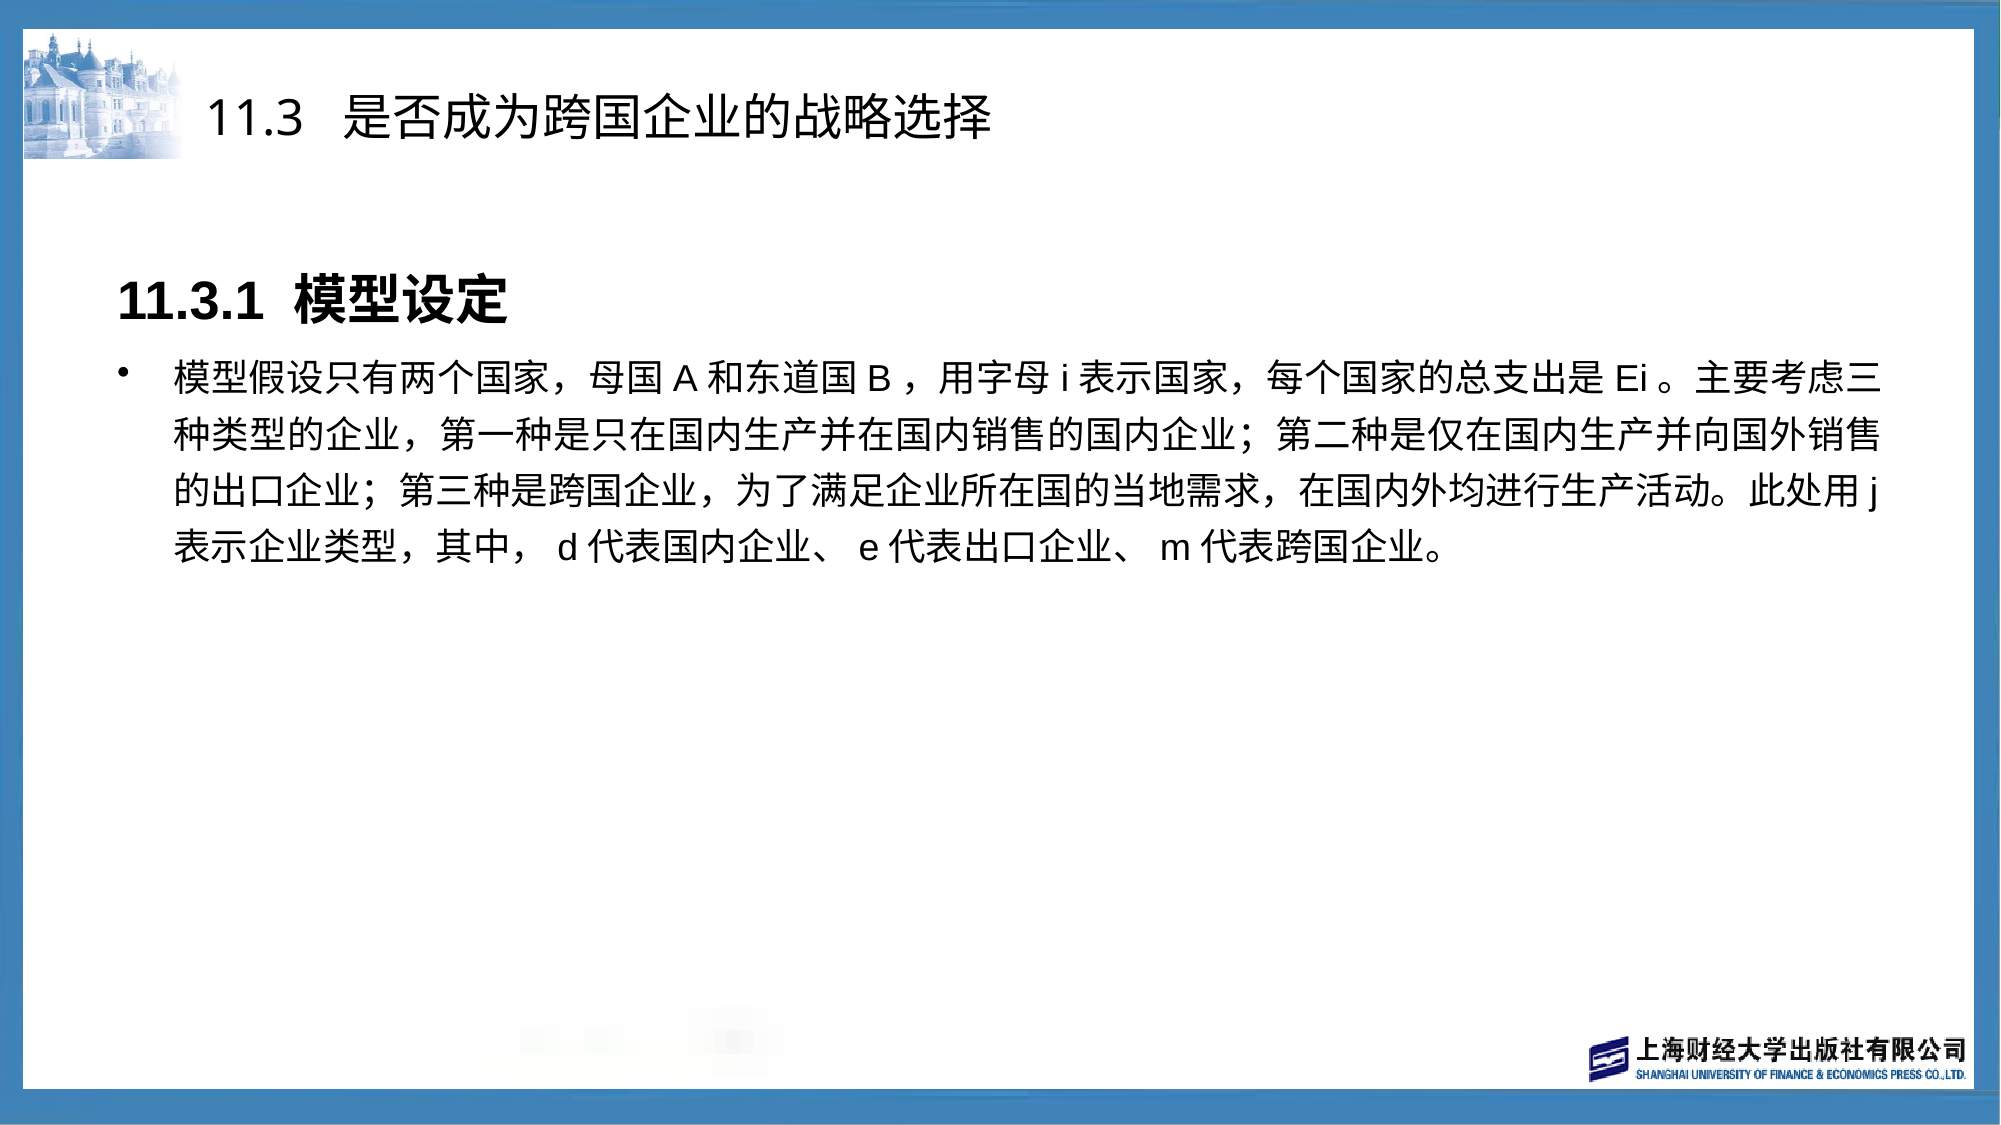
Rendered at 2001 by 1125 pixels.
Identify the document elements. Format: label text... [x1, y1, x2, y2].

picture [0, 0, 2001, 1125]
title 11.3 是否成为跨国企业的战略选择 [190, 64, 1547, 168]
list 11.3.1 模型设定 模型假设只有两个国家，母国A和东道国B，用字母i表示国家，每个国家的总支出是Ei。主要考虑三种类型的企业，第一种是只在国内生产并在国内销售的国内企业；第二种是仅在国内生产并向国外销售的出口企业；第三种是跨国企业，为了满足企业所在国的当地需求，在国内外均进行生产活动。此处用j表示企业类型，其中，d代表国内企业、e代表出口企业、m代表跨国企业。 [102, 241, 1898, 1065]
